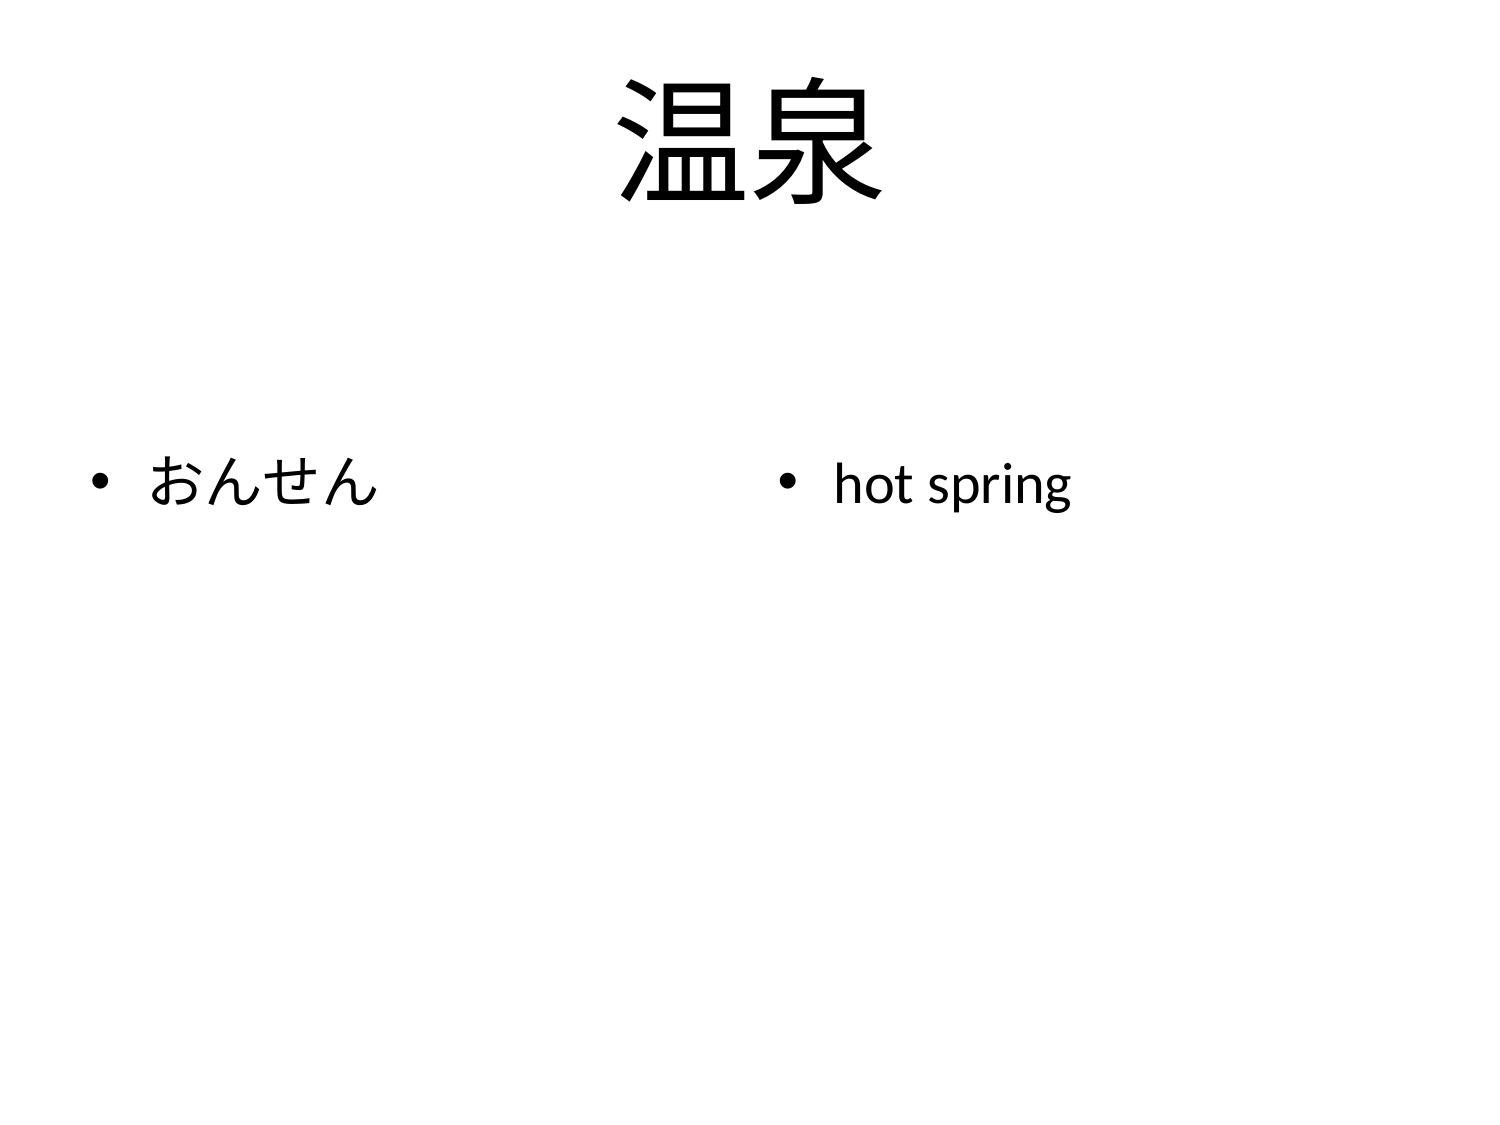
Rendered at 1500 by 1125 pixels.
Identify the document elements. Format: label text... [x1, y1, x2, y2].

list おんせん [74, 437, 738, 1006]
list hot spring [762, 437, 1426, 1006]
title 温泉 [74, 44, 1426, 233]
